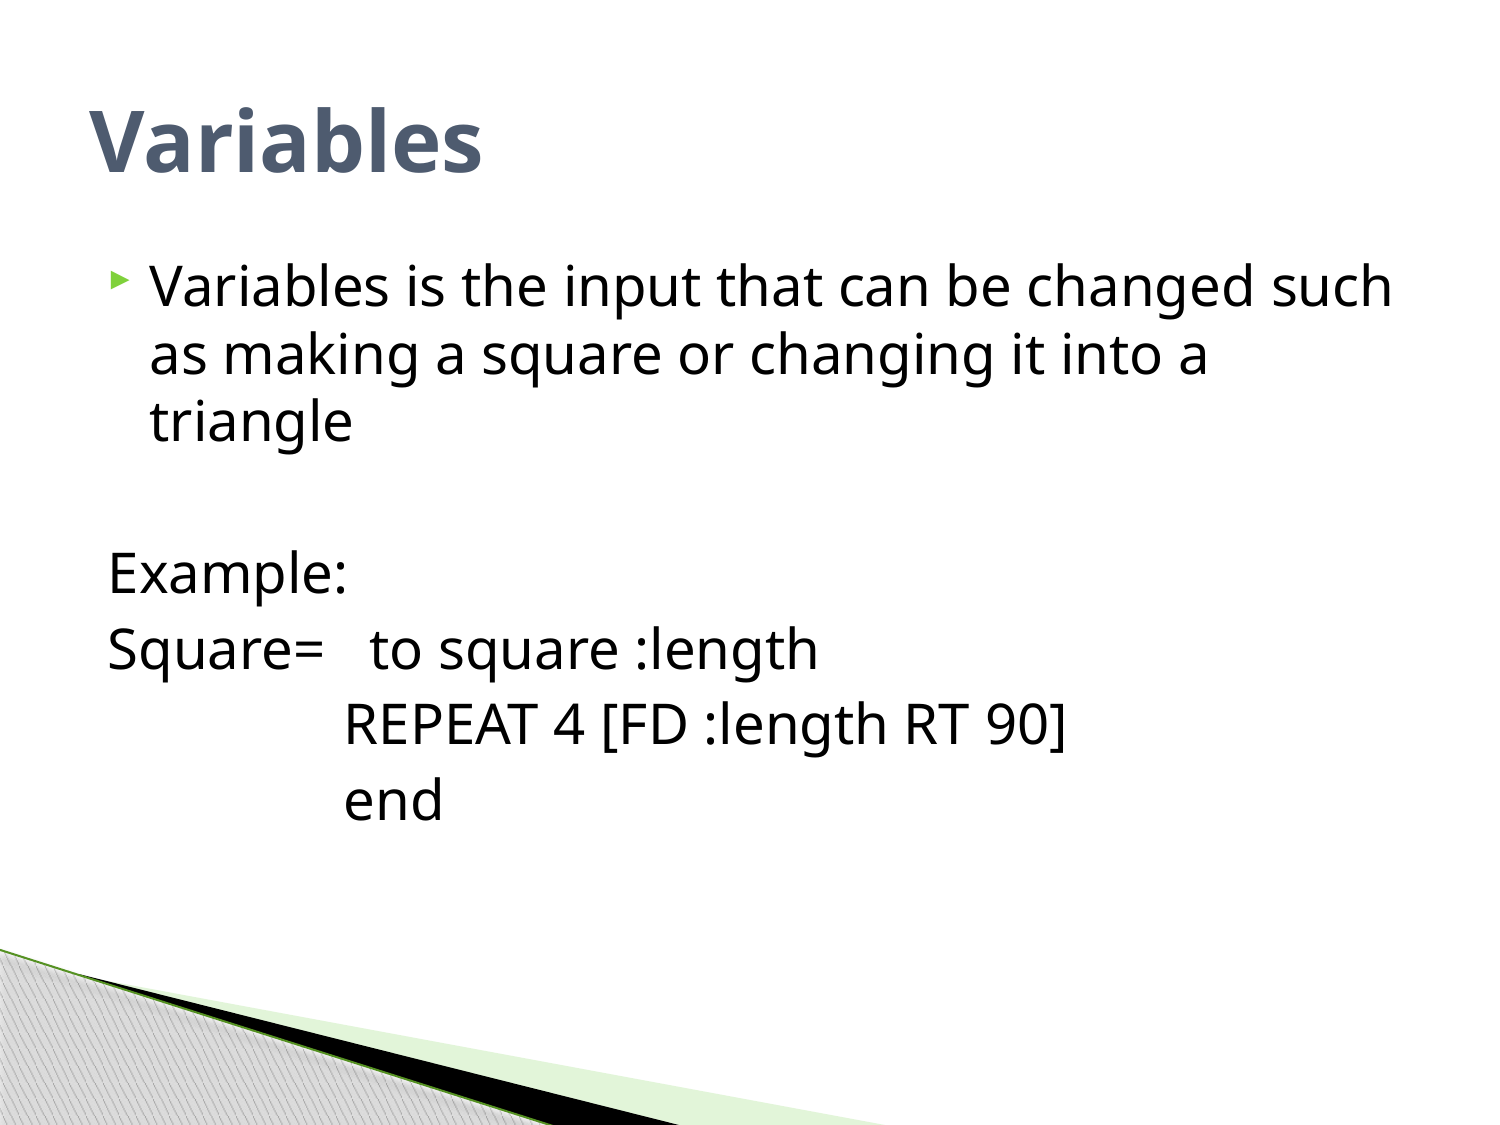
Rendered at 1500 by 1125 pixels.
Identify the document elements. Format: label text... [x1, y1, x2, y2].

title Variables [75, 45, 1425, 233]
list Variables is the input that can be changed such as making a square or changing it into a triangle Example: Square= to square :length REPEAT 4 [FD :length RT 90] end [75, 243, 1425, 986]
